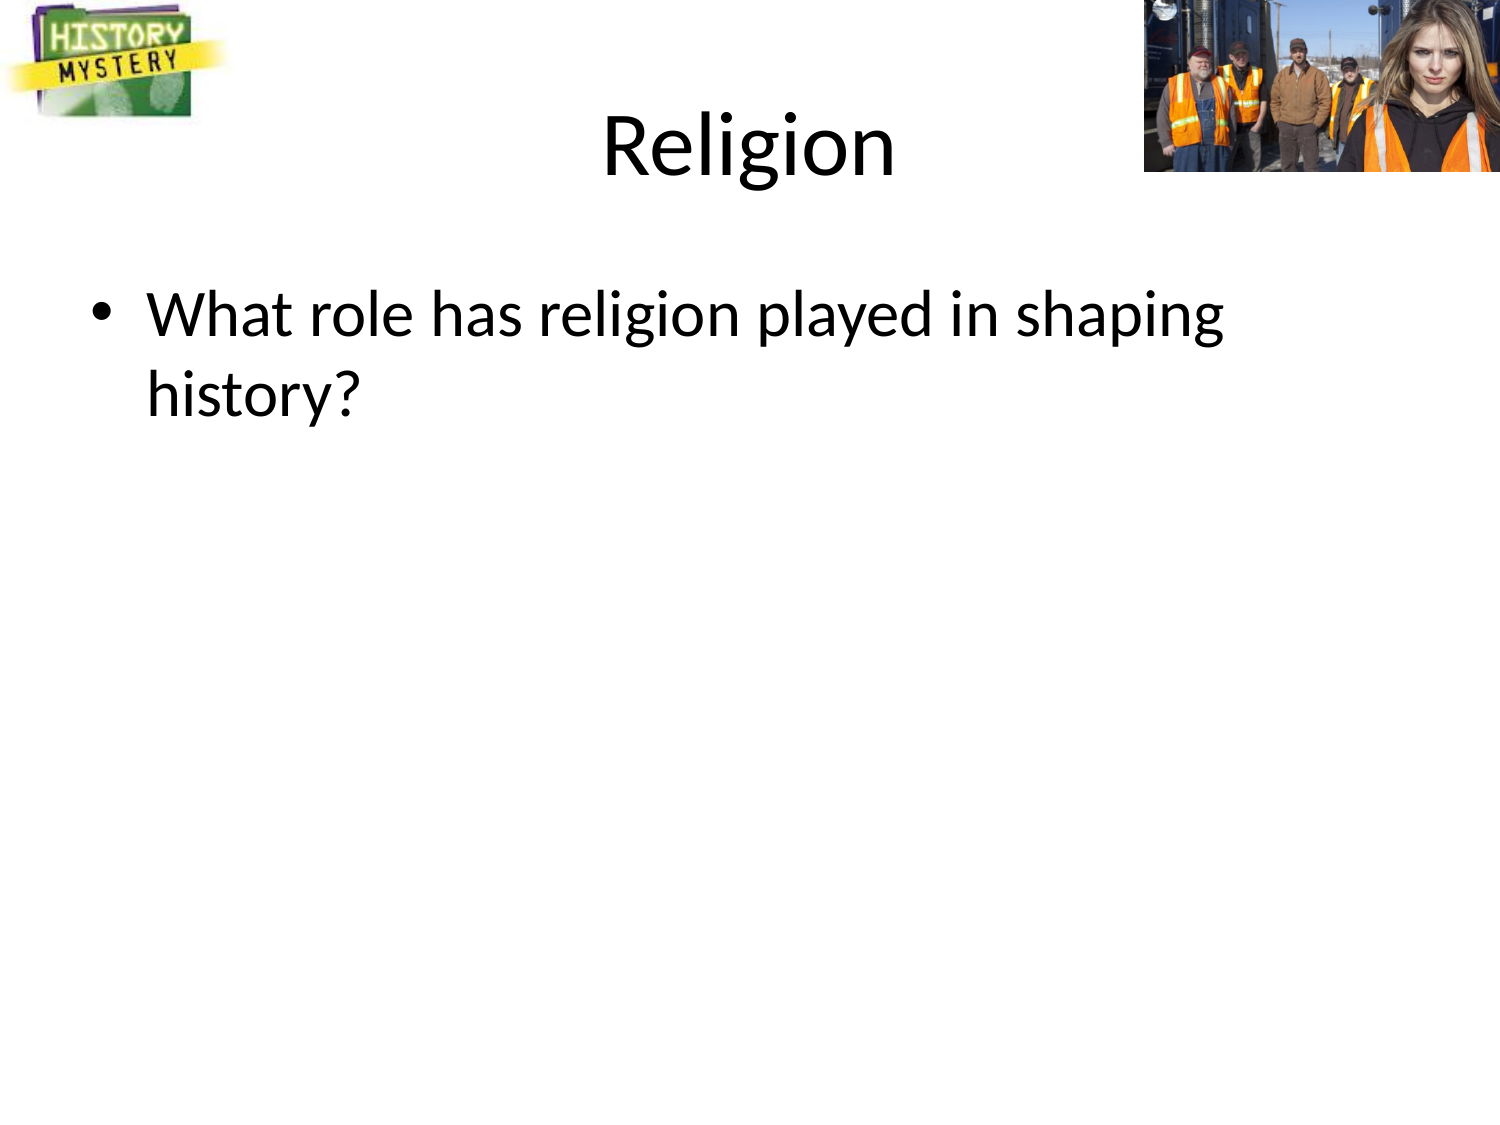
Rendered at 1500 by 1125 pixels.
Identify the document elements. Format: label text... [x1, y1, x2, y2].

list What role has religion played in shaping history? [75, 262, 1425, 1005]
picture [0, 0, 235, 138]
title Religion [75, 45, 1425, 233]
picture [1144, 0, 1500, 172]
